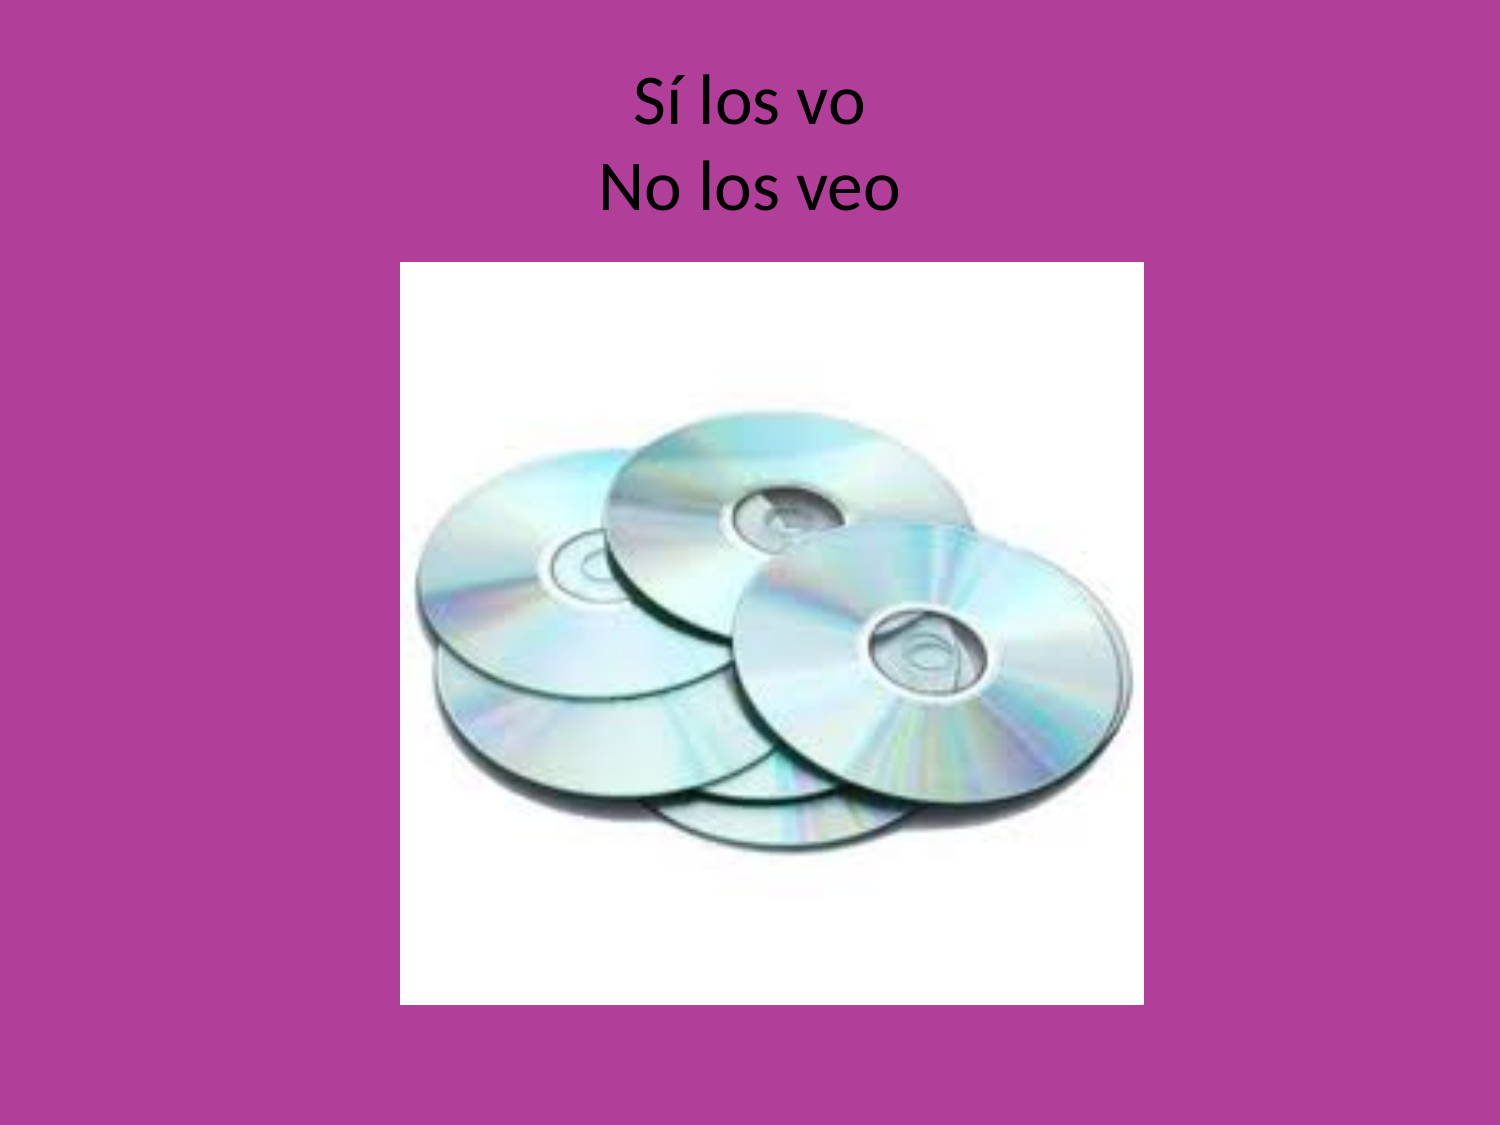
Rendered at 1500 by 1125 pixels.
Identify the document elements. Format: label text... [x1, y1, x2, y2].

title Sí los vo No los veo [75, 45, 1425, 233]
picture [400, 262, 1144, 1006]
